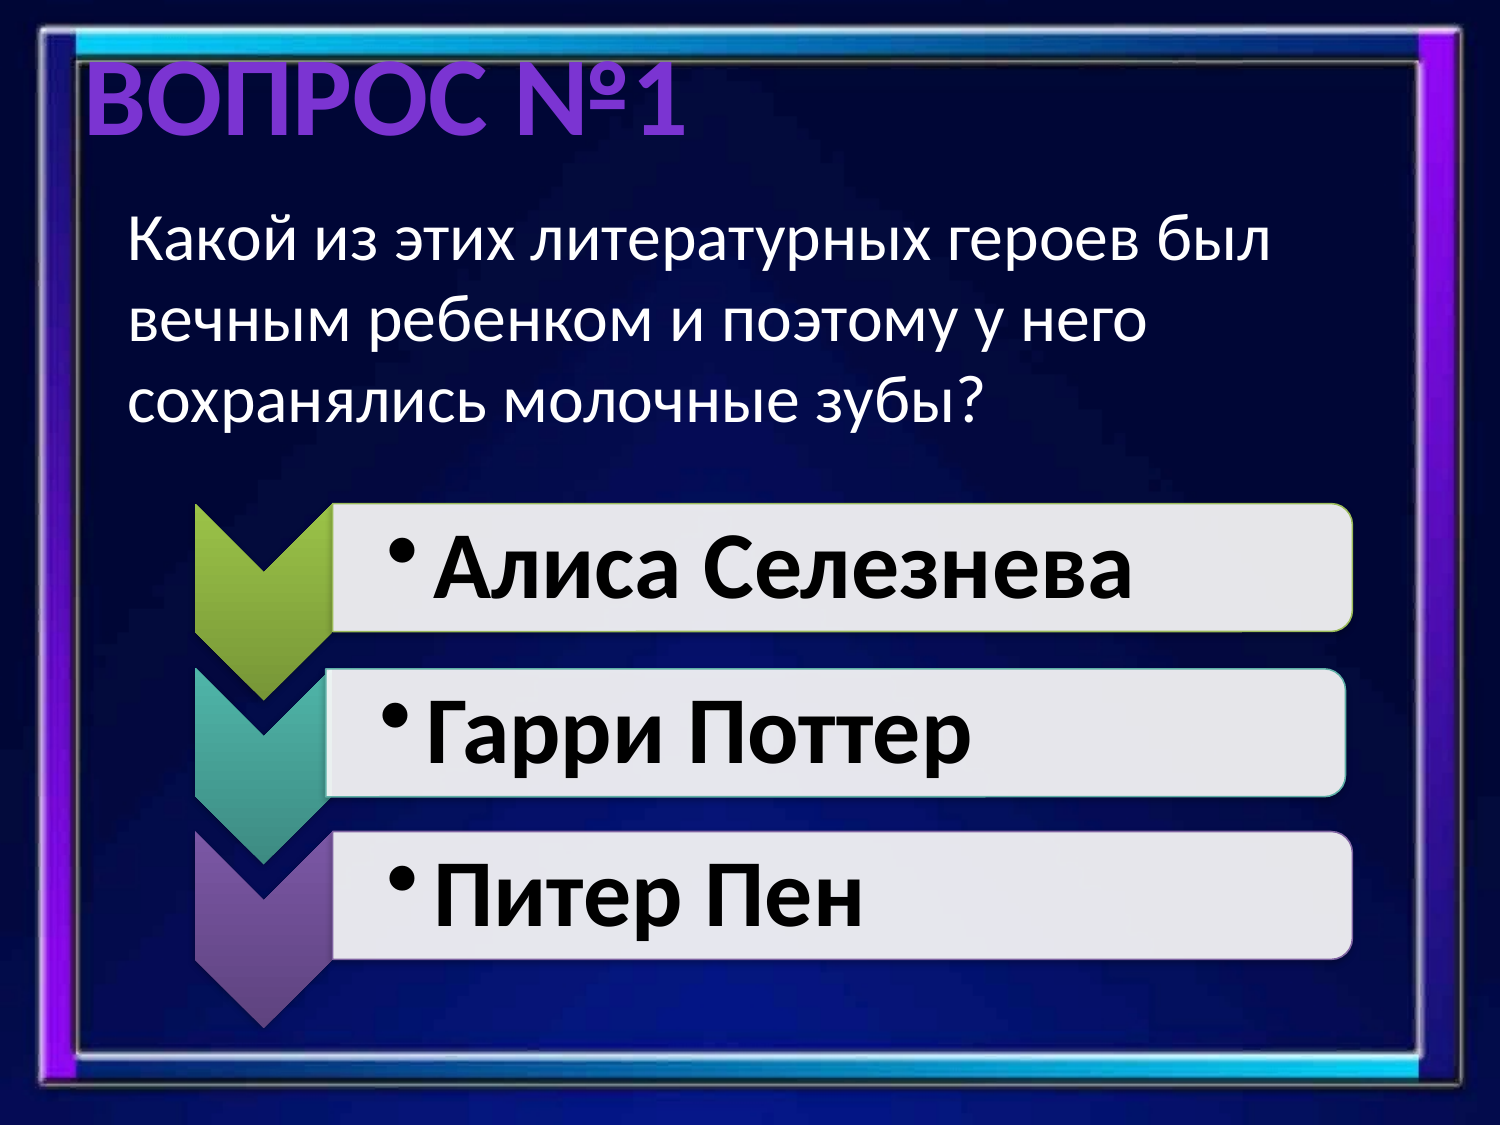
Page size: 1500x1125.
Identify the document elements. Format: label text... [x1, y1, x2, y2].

title Какой из этих литературных героев был вечным ребенком и поэтому у него сохранялись молочные зубы? [112, 184, 1404, 445]
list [194, 503, 1353, 1029]
picture [0, 0, 1500, 1125]
text_box Вопрос №1 [67, 15, 704, 165]
